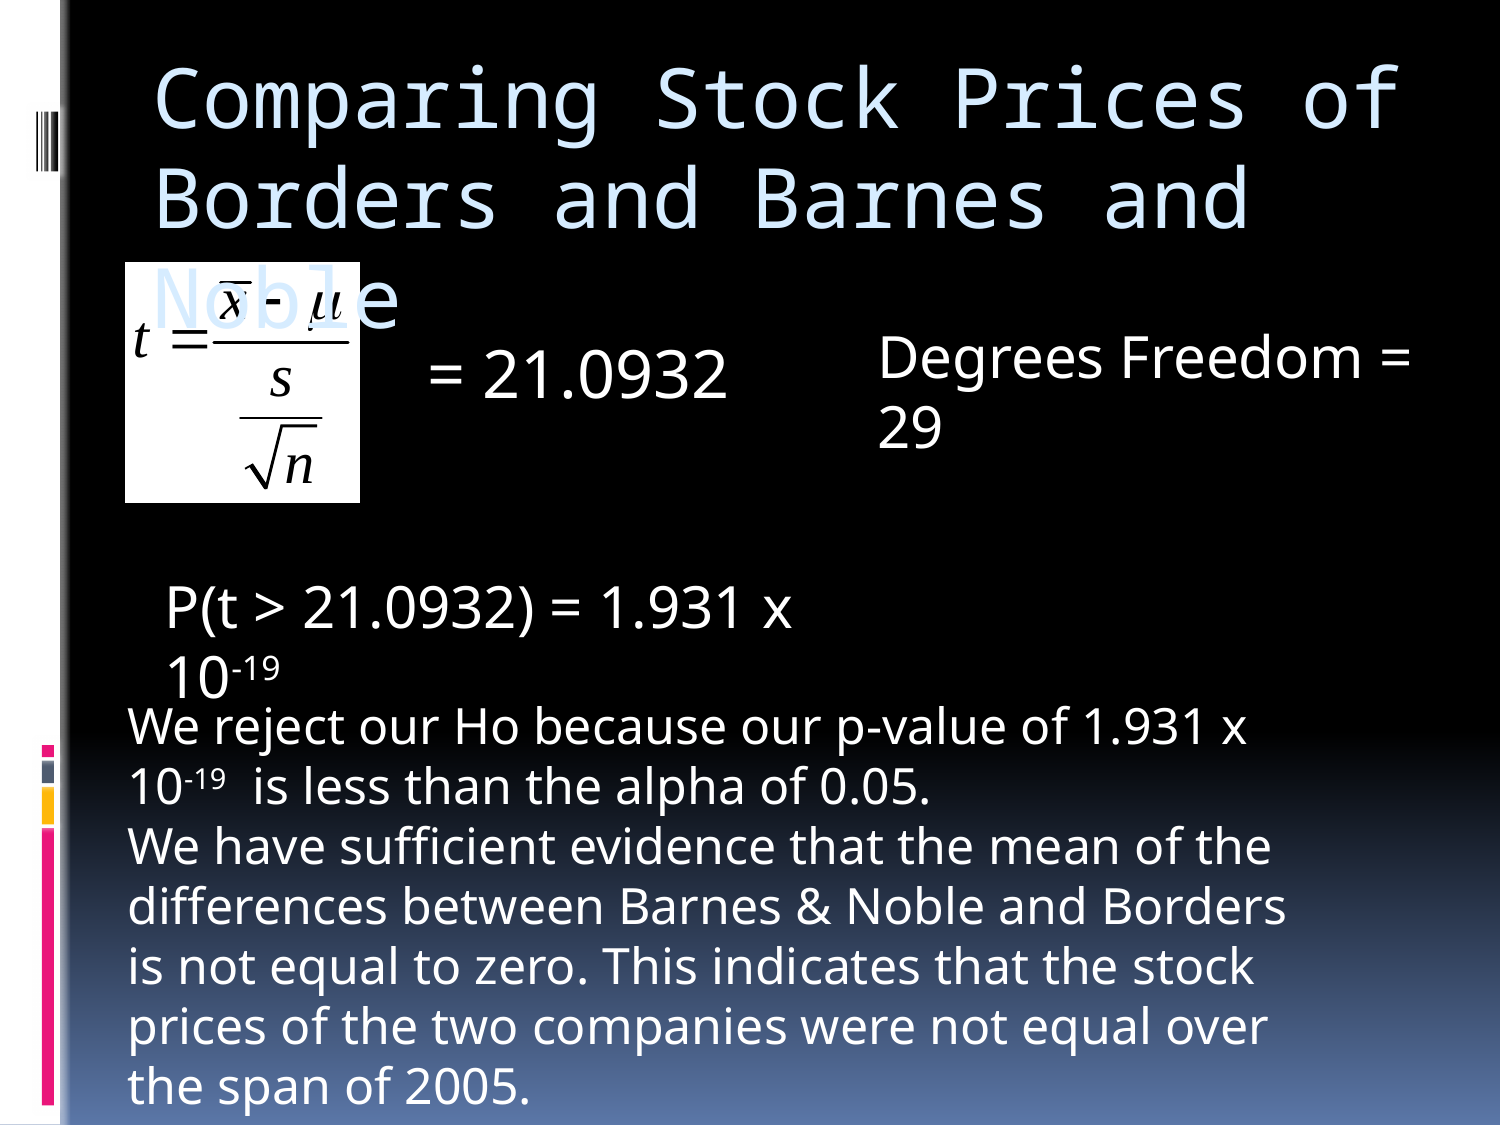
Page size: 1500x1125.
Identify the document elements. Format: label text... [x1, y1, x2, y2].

text_box = 21.0932 [412, 324, 750, 420]
text_box Comparing Stock Prices of Borders and Barnes and Noble [137, 37, 1500, 188]
text_box Degrees Freedom = 29 [862, 312, 1450, 468]
text_box We reject our Ho because our p-value of 1.931 x 10-19 is less than the alpha of 0.05. We have sufficient evidence that the mean of the differences between Barnes & Noble and Borders is not equal to zero. This indicates that the stock prices of the two companies were not equal over the span of 2005. [112, 687, 1325, 1125]
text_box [124, 261, 361, 503]
text_box P(t > 21.0932) = 1.931 x 10-19 [150, 562, 850, 718]
